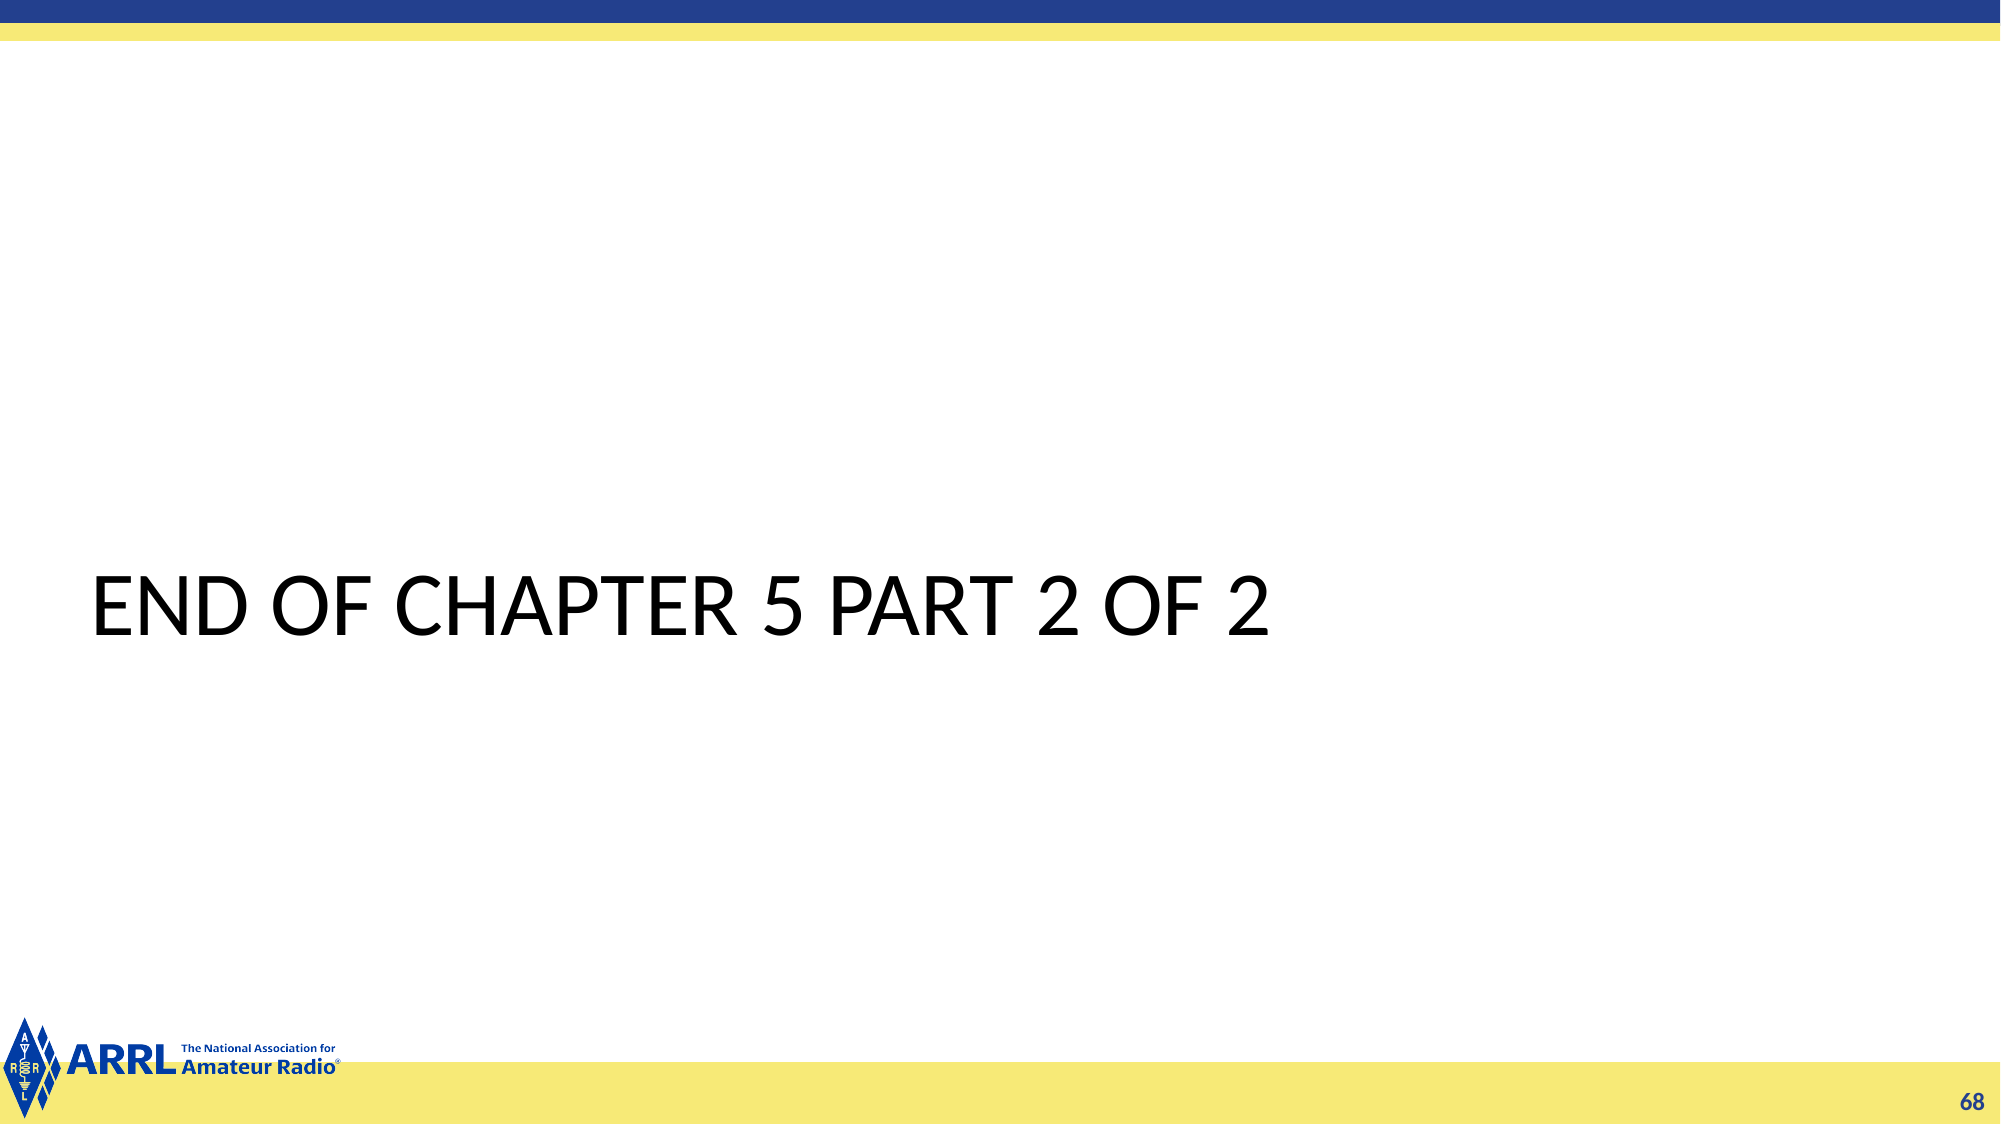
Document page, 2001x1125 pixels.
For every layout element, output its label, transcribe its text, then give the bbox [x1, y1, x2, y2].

title END OF CHAPTER 5 PART 2 OF 2 [75, 512, 1875, 700]
picture [1, 1015, 342, 1121]
